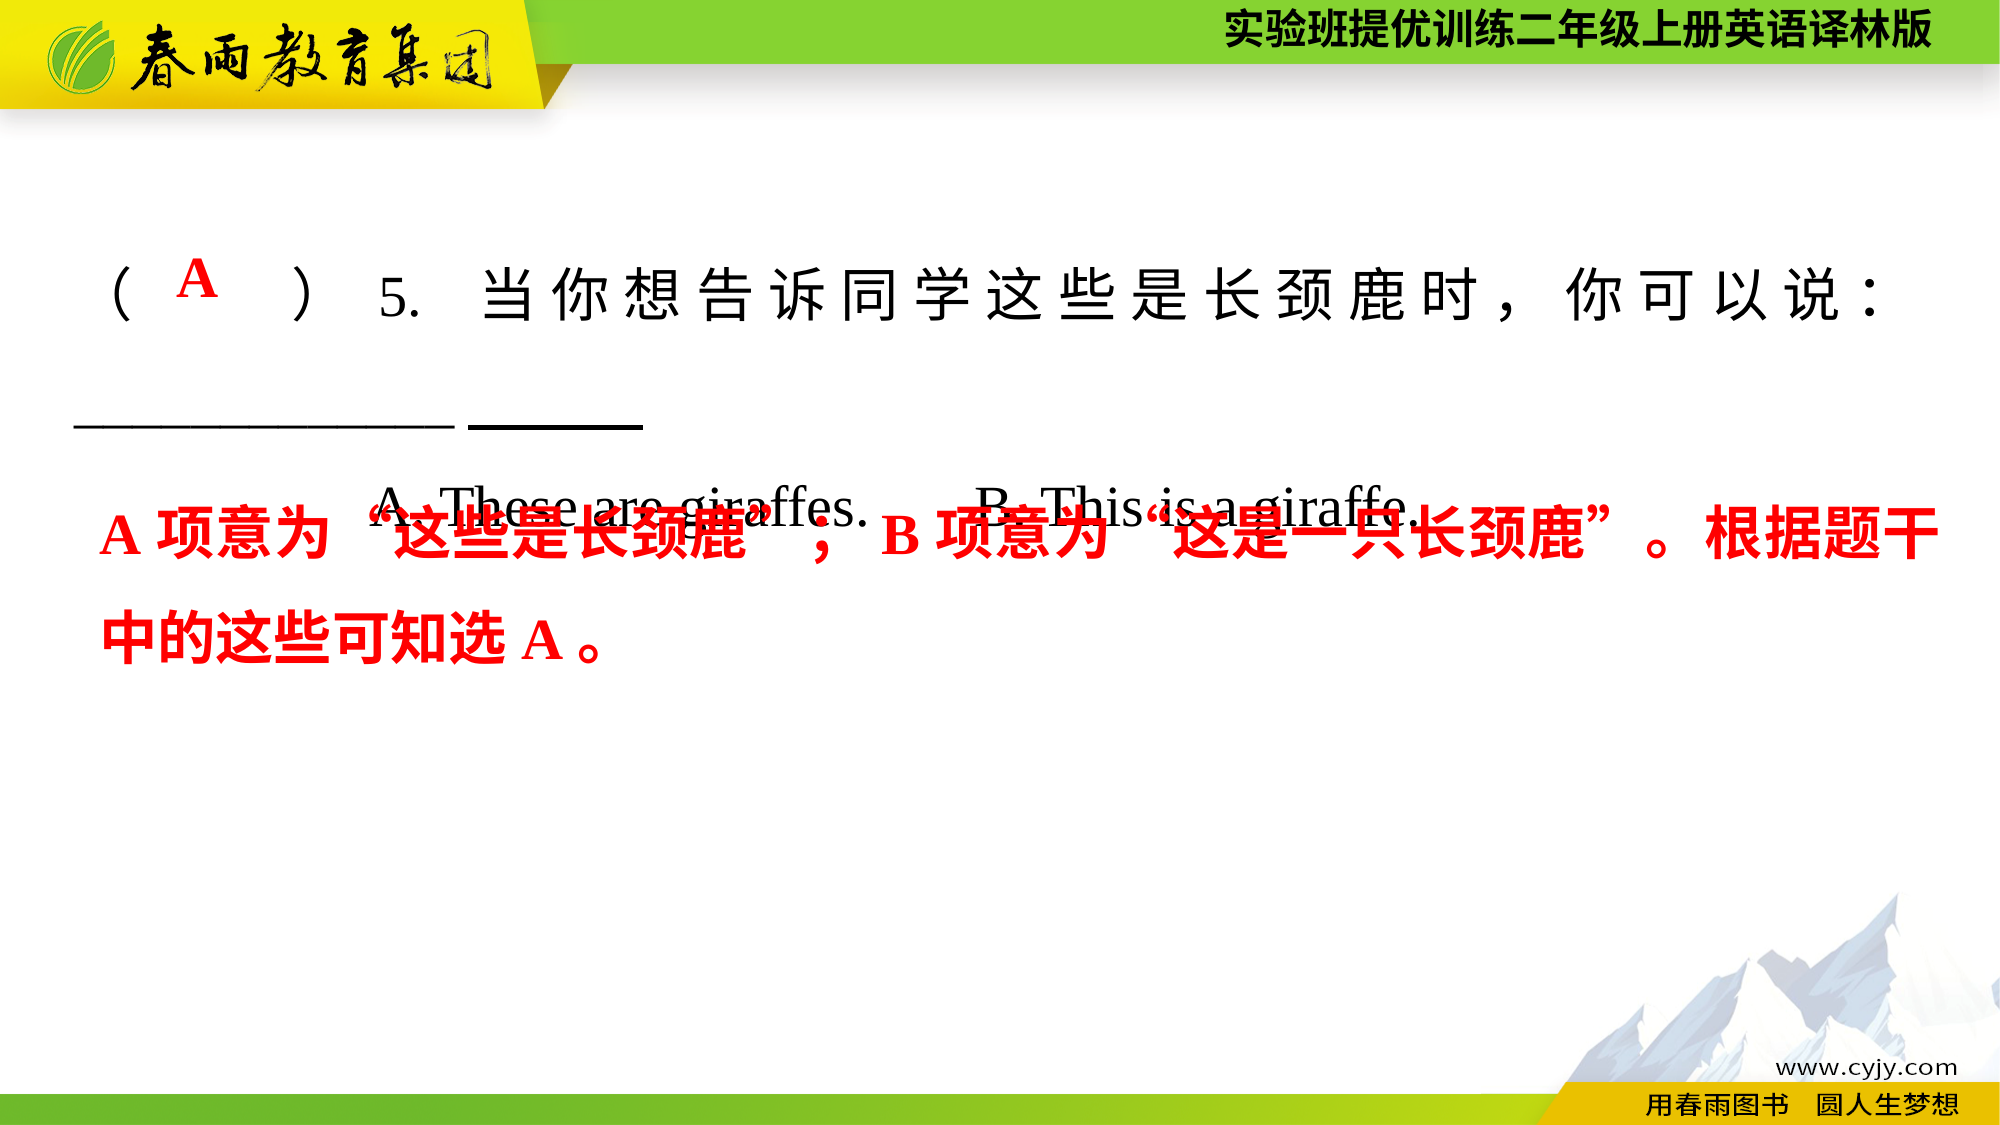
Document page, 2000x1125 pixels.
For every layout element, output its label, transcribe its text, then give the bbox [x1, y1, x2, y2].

text_box A [161, 231, 234, 317]
text_box A项意为“这些是长颈鹿”；B项意为“这是一只长颈鹿”。根据题干中的这些可知选A。 [84, 453, 1957, 679]
picture [0, 0, 2000, 1125]
list （ ）5. 当你想告诉同学这些是长颈鹿时，你可以说：_____________ A. These are giraffes. B. This is a giraffe. [59, 215, 1944, 443]
